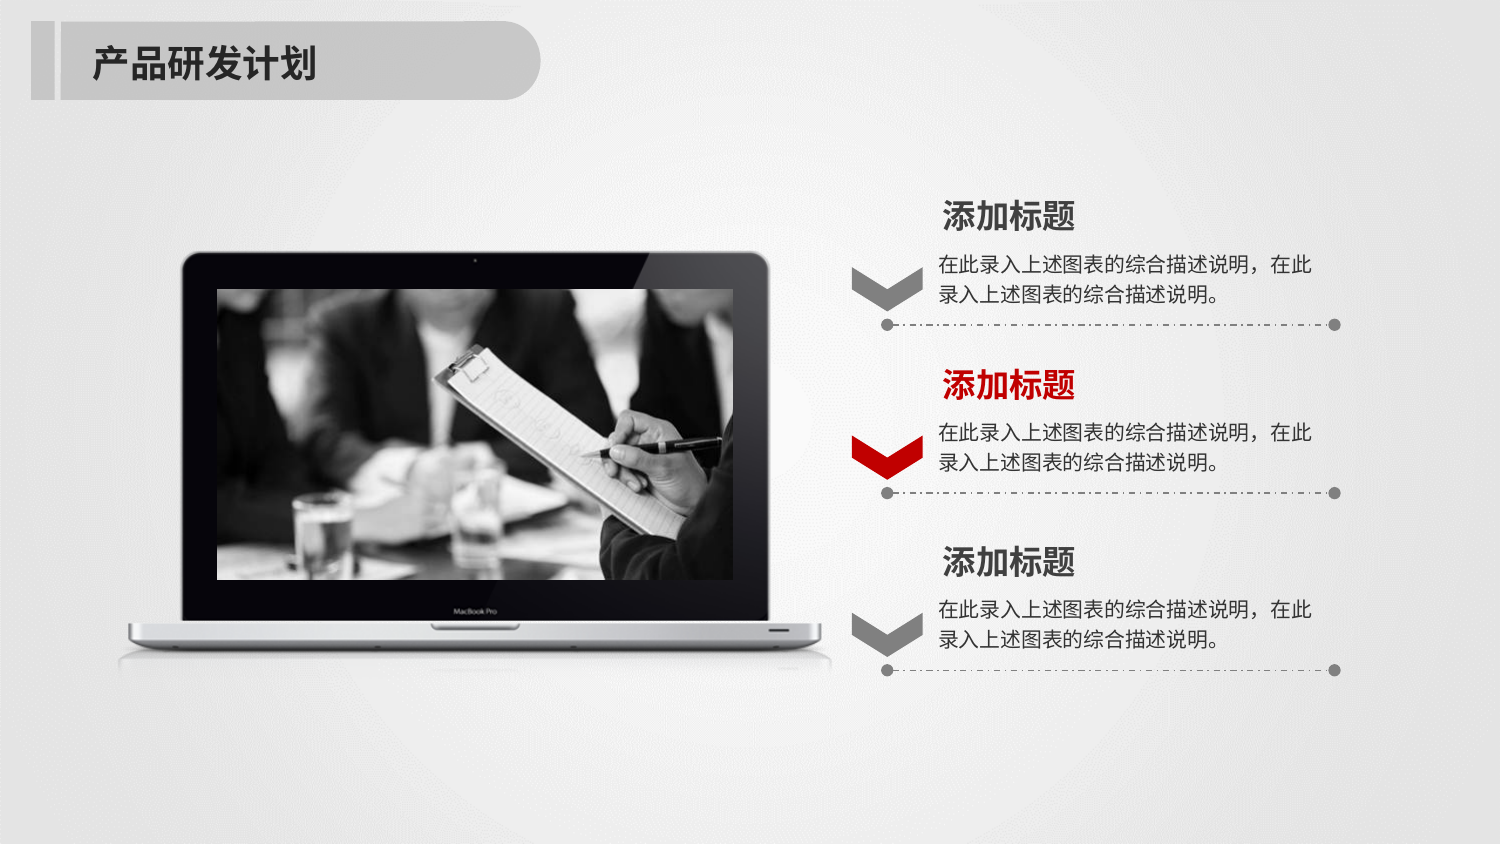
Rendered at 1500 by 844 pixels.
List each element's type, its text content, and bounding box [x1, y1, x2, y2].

text_box 在此录入上述图表的综合描述说明，在此录入上述图表的综合描述说明。 [927, 240, 1335, 312]
text_box 添加标题 [931, 358, 1088, 409]
text_box [29, 19, 57, 102]
text_box 在此录入上述图表的综合描述说明，在此录入上述图表的综合描述说明。 [927, 586, 1335, 658]
picture [0, 0, 1500, 844]
text_box 在此录入上述图表的综合描述说明，在此录入上述图表的综合描述说明。 [927, 409, 1335, 481]
text_box [58, 19, 534, 103]
text_box 添加标题 [931, 189, 1088, 240]
text_box 产品研发计划 [81, 34, 549, 91]
text_box 添加标题 [931, 535, 1088, 586]
text_box [856, 265, 925, 314]
text_box [856, 433, 925, 482]
text_box [856, 610, 925, 659]
